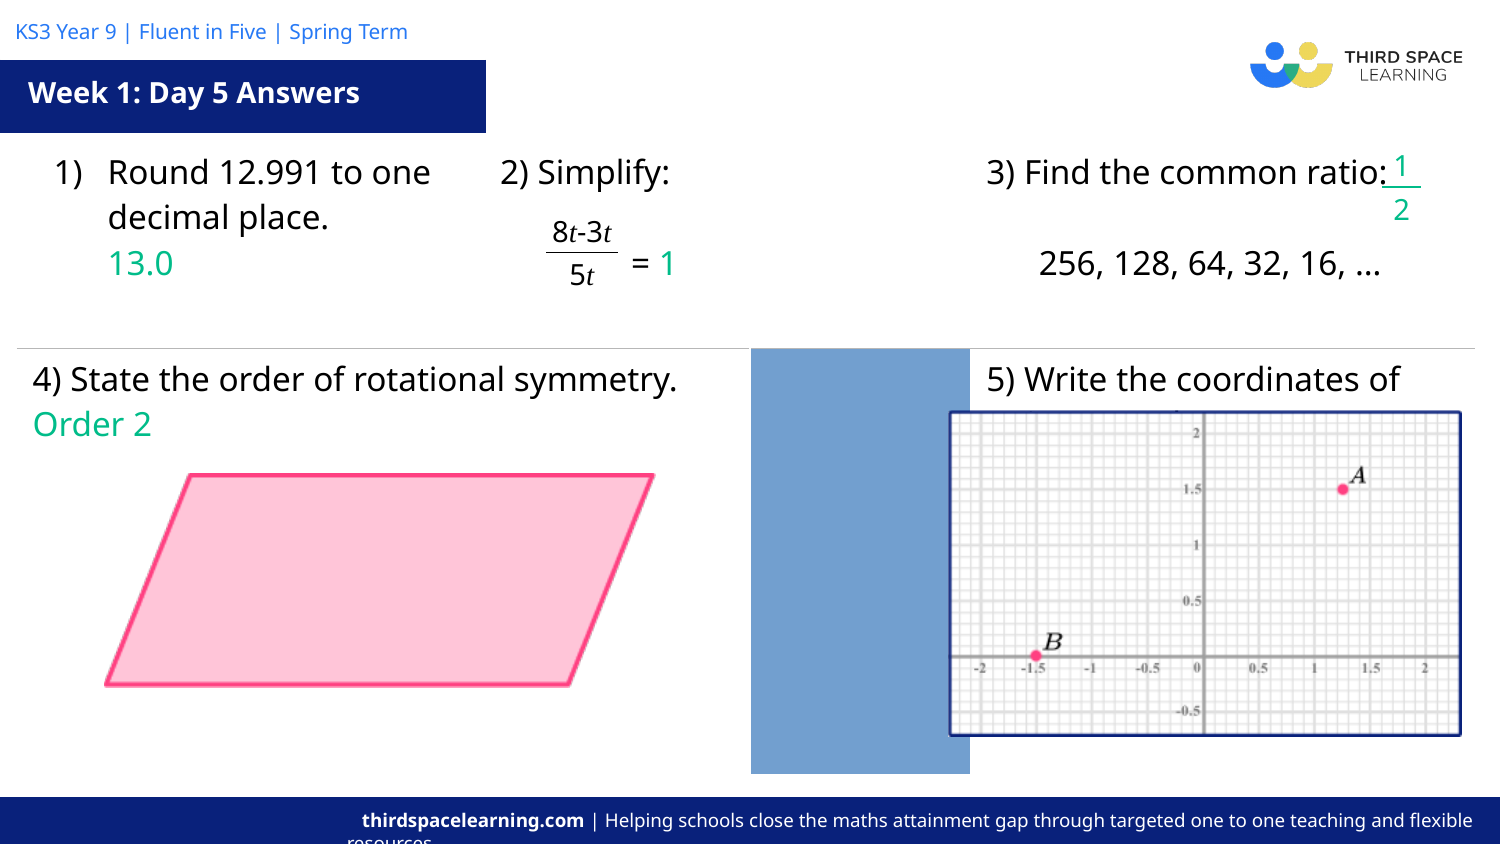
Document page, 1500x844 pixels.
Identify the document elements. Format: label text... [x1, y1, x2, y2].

table_header 2) Simplify: = 1 [486, 142, 970, 348]
table_header 3) Find the common ratio: 256, 128, 64, 32, 16, … [972, 142, 1474, 348]
table_header Round 12.991 to one decimal place. 13.0 [19, 142, 484, 348]
picture [103, 473, 656, 689]
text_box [545, 212, 619, 293]
table_cell 5) Write the coordinates of points A and B: A(1.25, 1.5) B(-1.5, 0) [972, 349, 1474, 773]
picture [948, 410, 1463, 737]
picture [1250, 33, 1465, 99]
table_cell 4) State the order of rotational symmetry. Order 2 [19, 349, 749, 773]
text_box Week 1: Day 5 Answers [13, 59, 383, 125]
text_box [1382, 147, 1422, 227]
